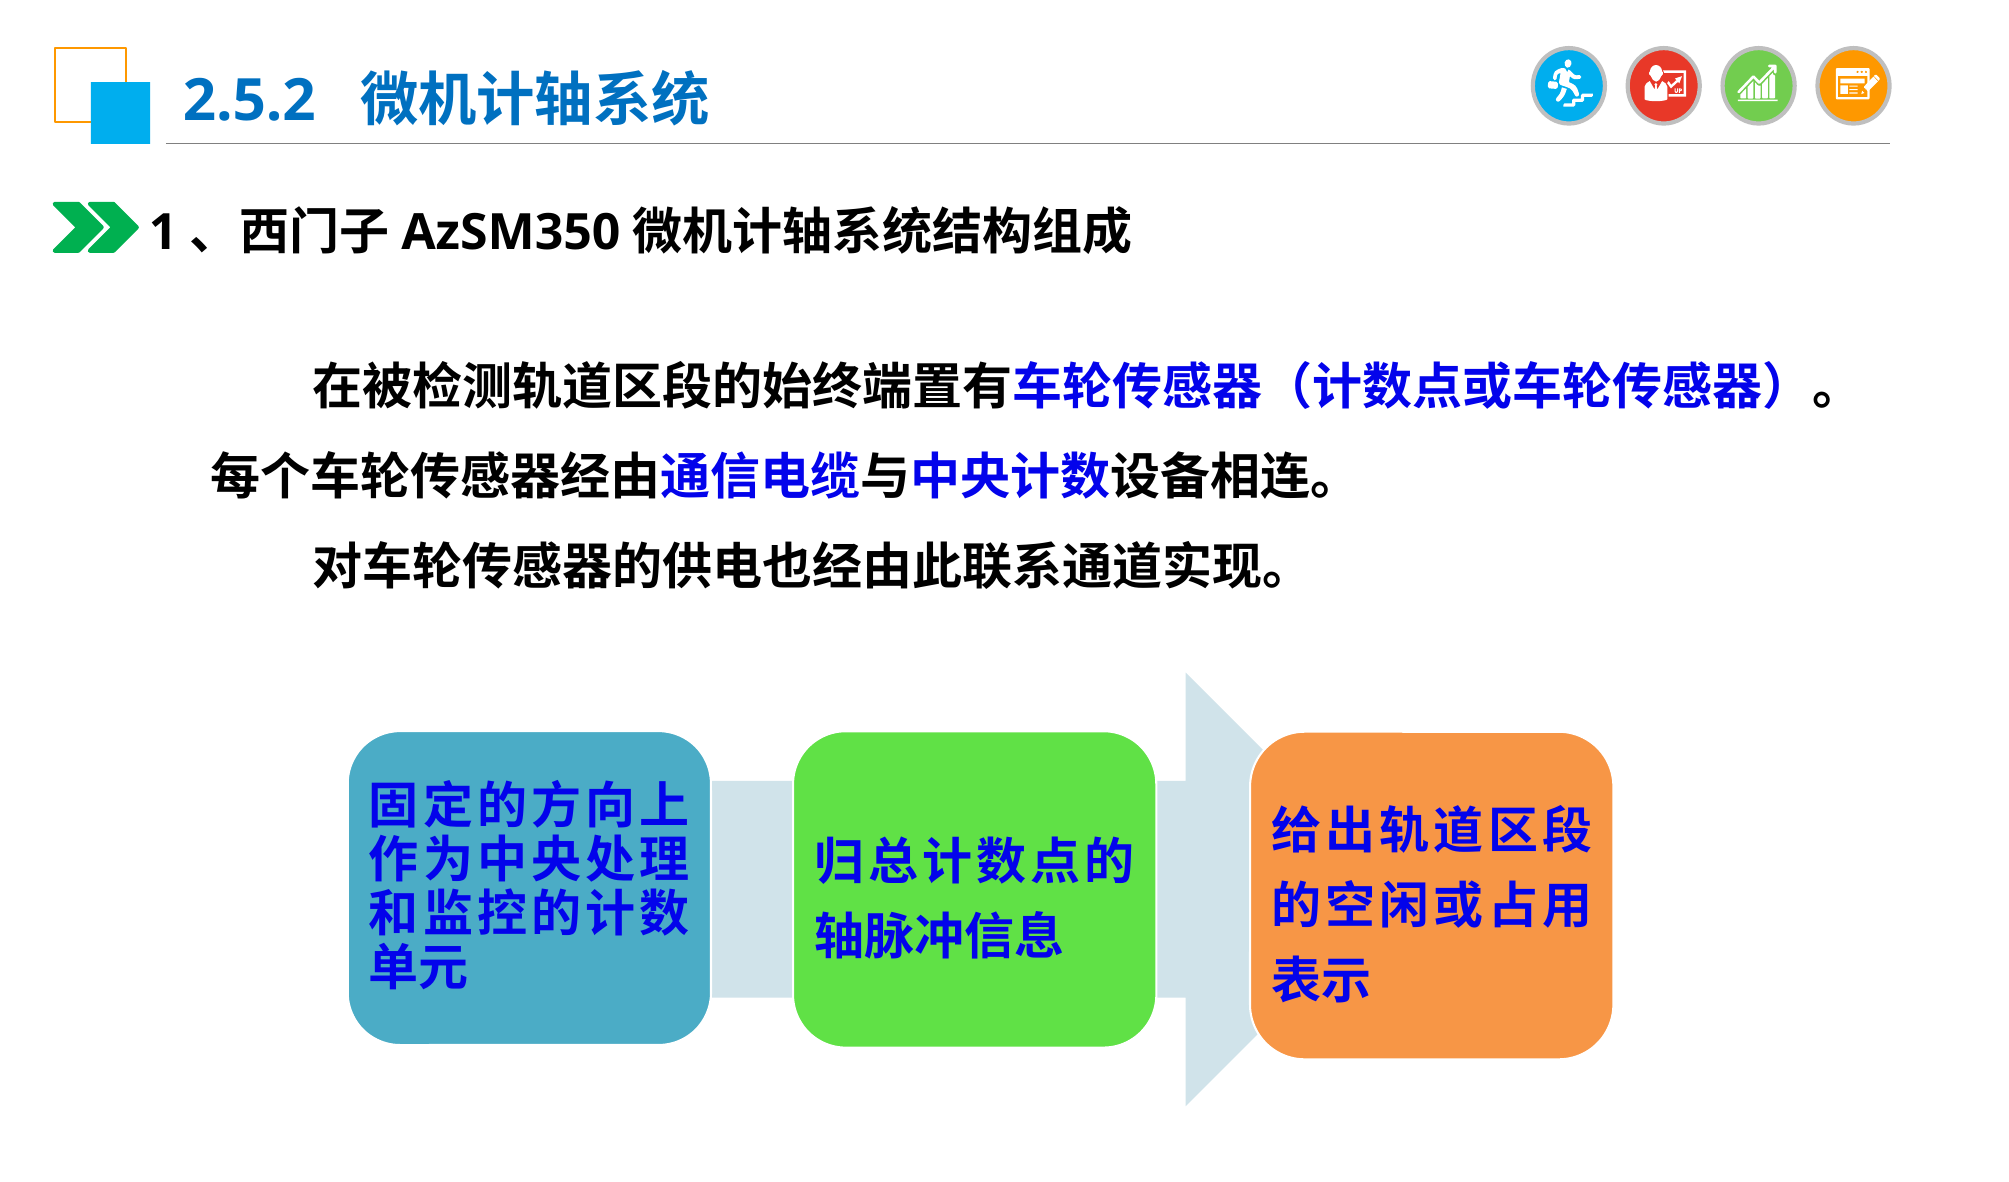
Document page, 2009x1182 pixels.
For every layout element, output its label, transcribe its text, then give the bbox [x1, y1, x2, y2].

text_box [792, 730, 1157, 1048]
text_box 在被检测轨道区段的始终端置有车轮传感器（计数点或车轮传感器）。每个车轮传感器经由通信电缆与中央计数设备相连。 对车轮传感器的供电也经由此联系通道实现。 [195, 316, 1848, 602]
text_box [1249, 731, 1614, 1060]
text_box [54, 191, 1145, 269]
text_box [347, 672, 1403, 1107]
text_box 2.5.2 微机计轴系统 [162, 51, 731, 142]
